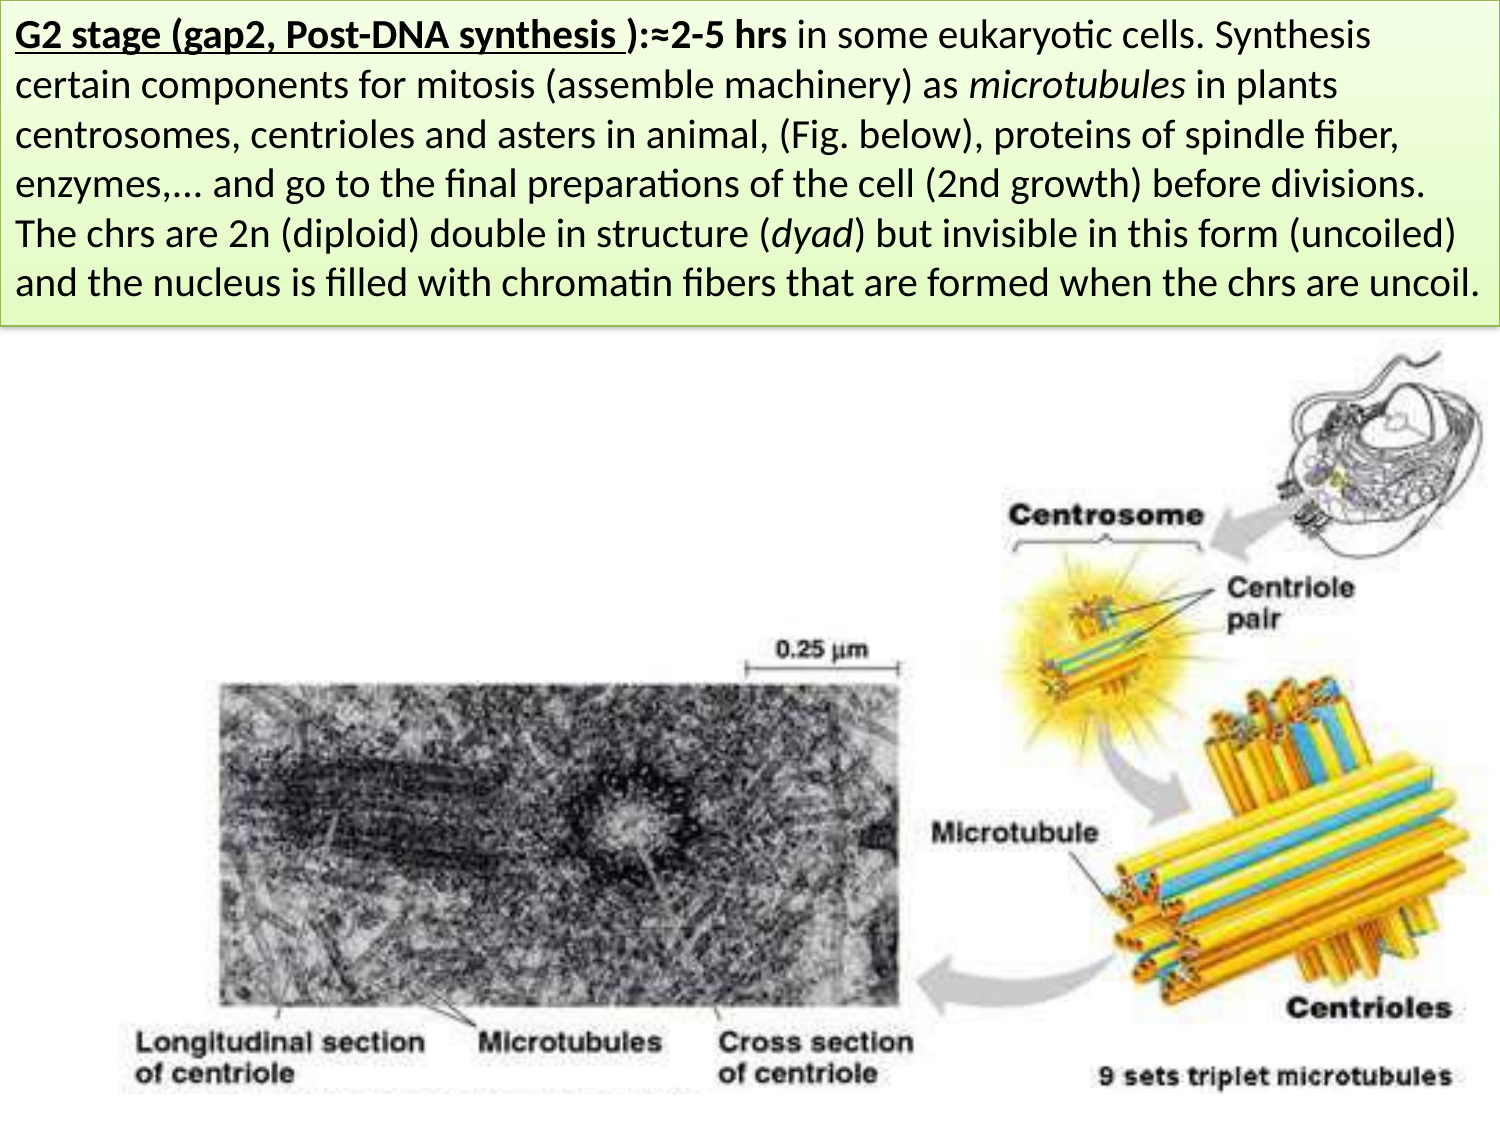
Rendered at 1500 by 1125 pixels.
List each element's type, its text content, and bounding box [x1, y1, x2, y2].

picture [118, 337, 1500, 1095]
list G2 stage (gap2, Post-DNA synthesis ):≈2-5 hrs in some eukaryotic cells. Synthesis certain components for mitosis (assemble machinery) as microtubules in plants centrosomes, centrioles and asters in animal, (Fig. below), proteins of spindle fiber, enzymes,... and go to the final preparations of the cell (2nd growth) before divisions. The chrs are 2n (diploid) double in structure (dyad) but invisible in this form (uncoiled) and the nucleus is filled with chromatin fibers that are formed when the chrs are uncoil. [0, 0, 1500, 327]
